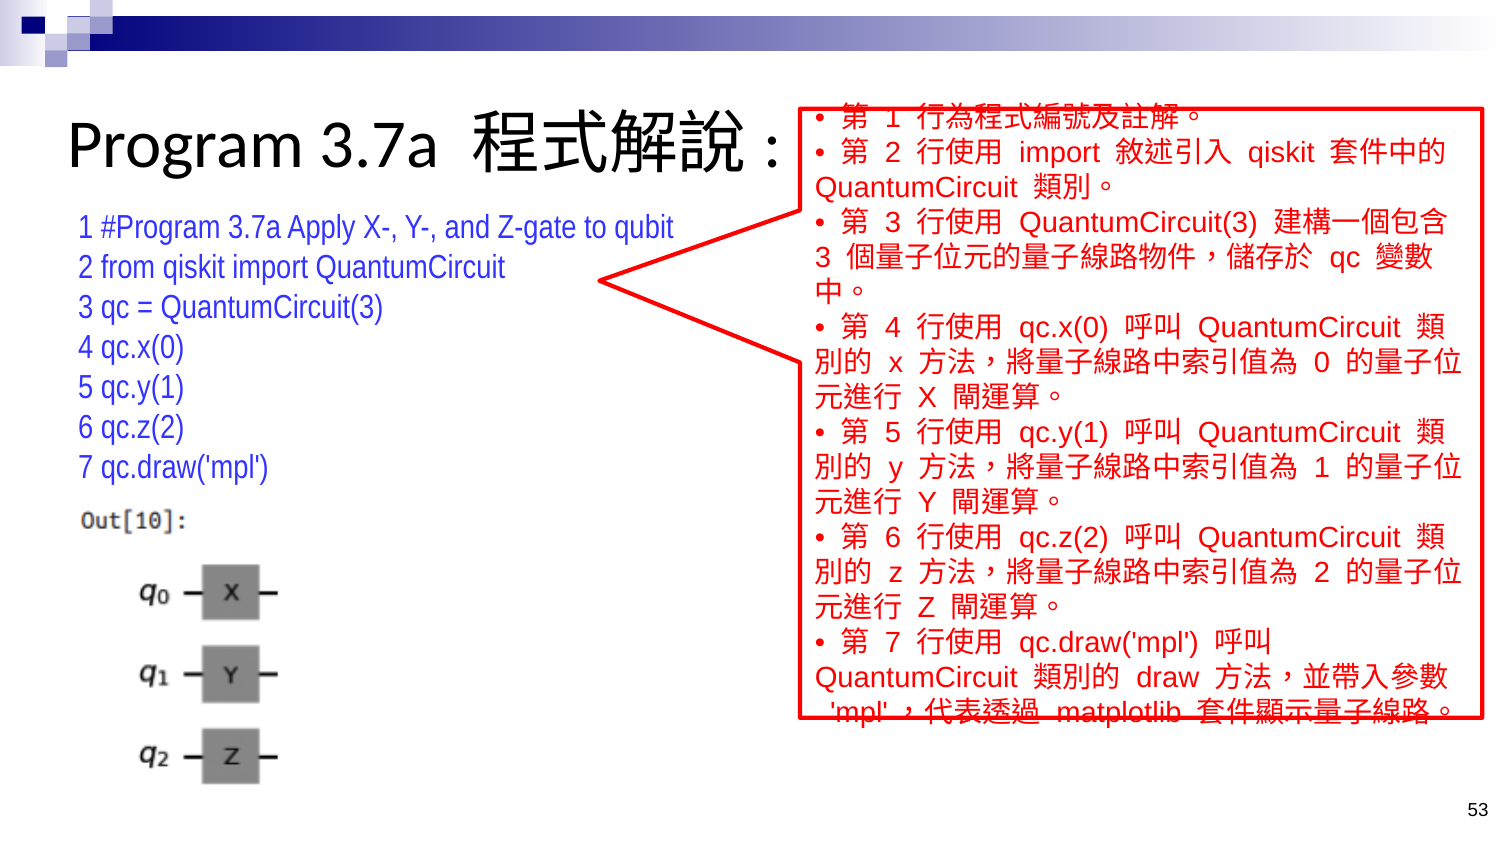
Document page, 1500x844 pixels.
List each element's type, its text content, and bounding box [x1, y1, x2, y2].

picture [74, 504, 313, 797]
text_box • 第 1 行為程式編號及註解。 • 第 2 行使用 import 敘述引入 qiskit 套件中的 QuantumCircuit 類別。 • 第 3 行使用 QuantumCircuit(3) 建構一個包含 3 個量子位元的量子線路物件，儲存於 qc 變數中。 • 第 4 行使用 qc.x(0) 呼叫 QuantumCircuit 類別的 x 方法，將量子線路中索引值為 0 的量子位元進行 X 閘運算。 • 第 5 行使用 qc.y(1) 呼叫 QuantumCircuit 類別的 y 方法，將量子線路中索引值為 1 的量子位元進行 Y 閘運算。 • 第 6 行使用 qc.z(2) 呼叫 QuantumCircuit 類別的 z 方法，將量子線路中索引值為 2 的量子位元進行 Z 閘運算。 • 第 7 行使用 qc.draw('mpl') 呼叫 QuantumCircuit 類別的 draw 方法，並帶入參數 'mpl'，代表透過 matplotlib 套件顯示量子線路。 [597, 106, 1485, 720]
title Program 3.7a 程式解說: [55, 55, 1406, 197]
text_box 1 #Program 3.7a Apply X-, Y-, and Z-gate to qubit 2 from qiskit import QuantumCircuit 3 qc = QuantumCircuit(3) 4 qc.x(0) 5 qc.y(1) 6 qc.z(2) 7 qc.draw('mpl') [55, 197, 797, 493]
slide_number 53 [1149, 796, 1500, 827]
